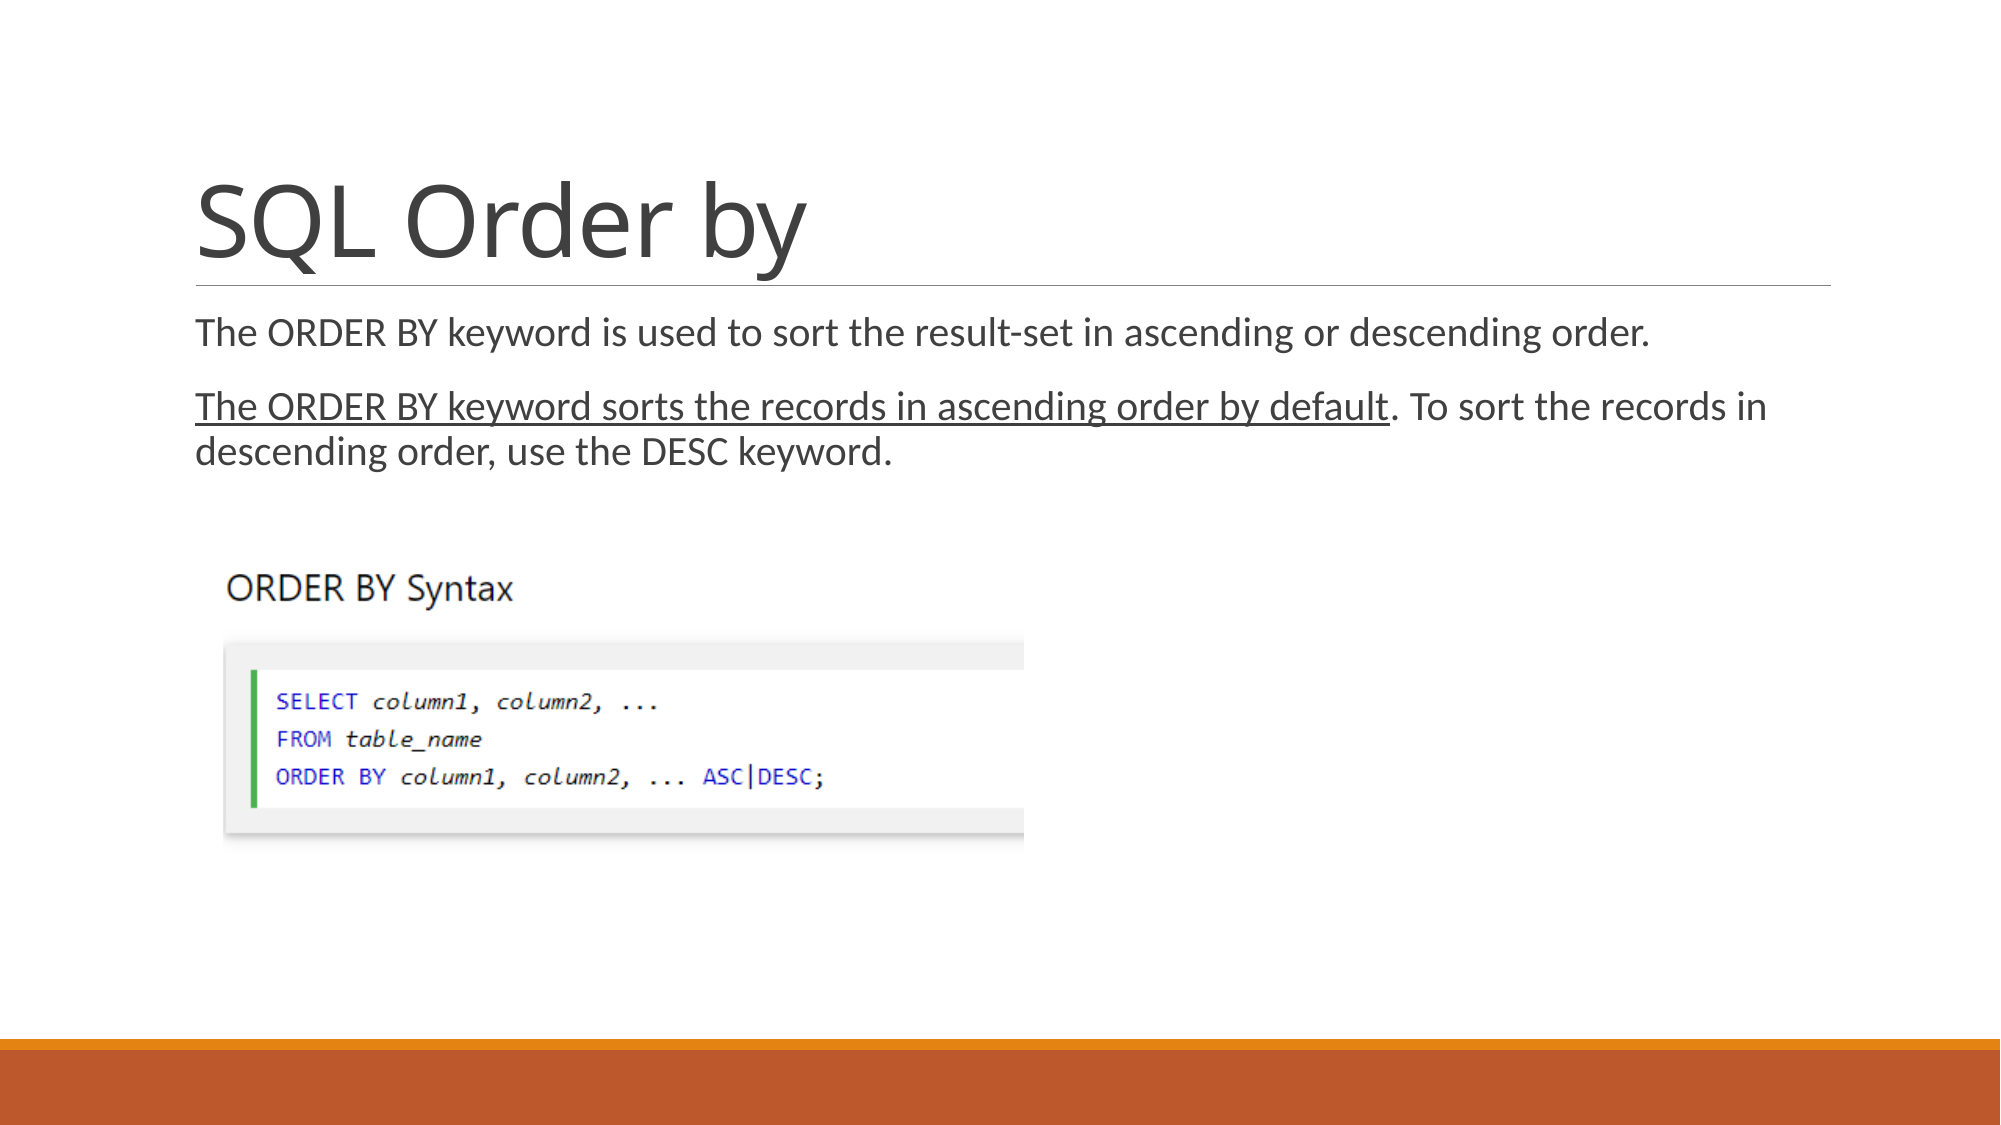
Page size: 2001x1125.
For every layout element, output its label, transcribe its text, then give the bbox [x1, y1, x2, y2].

title SQL Order by [180, 47, 1830, 285]
list The ORDER BY keyword is used to sort the result-set in ascending or descending order. The ORDER BY keyword sorts the records in ascending order by default. To sort the records in descending order, use the DESC keyword. [180, 302, 1830, 963]
picture [223, 551, 1025, 860]
